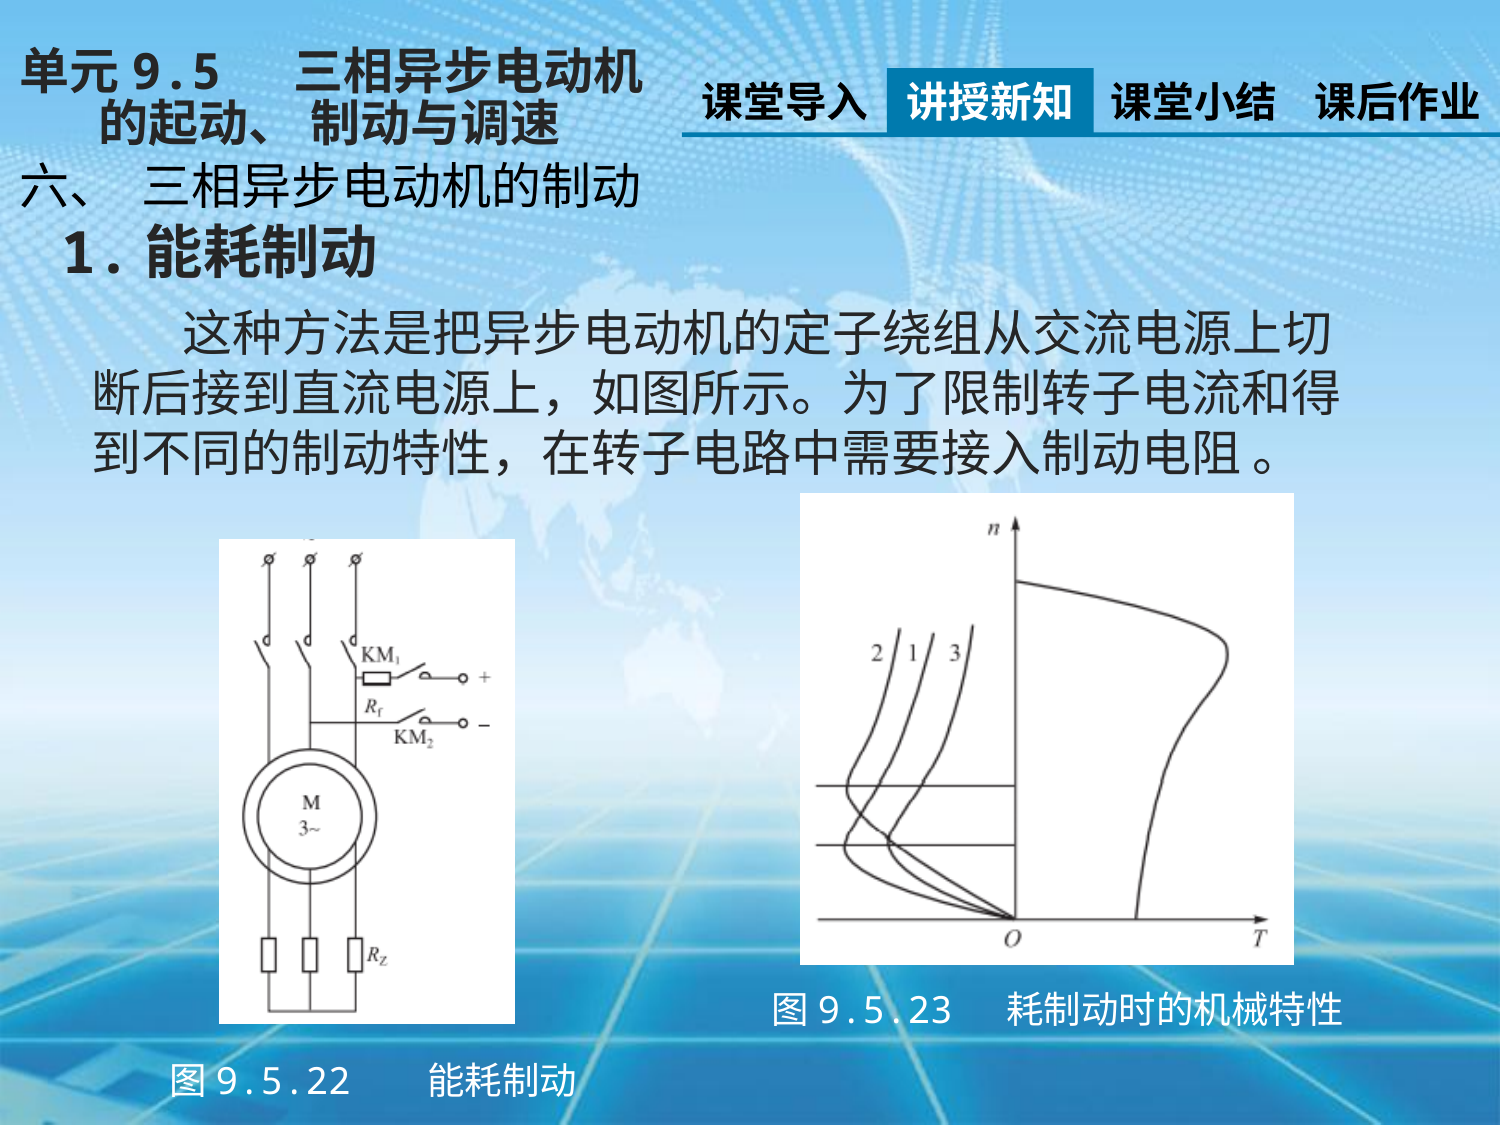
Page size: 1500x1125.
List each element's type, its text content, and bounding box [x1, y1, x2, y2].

text_box 1.能耗制动 [46, 225, 393, 293]
text_box 这种方法是把异步电动机的定子绕组从交流电源上切断后接到直流电源上，如图所示。为了限制转子电流和得到不同的制动特性，在转子电路中需要接入制动电阻 。 [76, 293, 1377, 489]
text_box 图9.5.23 耗制动时的机械特性 [756, 978, 1368, 1039]
text_box 图9.5.22 能耗制动 [154, 1049, 601, 1110]
text_box 六、 三相异步电动机的制动 [4, 160, 1355, 225]
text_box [4, 39, 1500, 160]
picture [0, 0, 1500, 1125]
